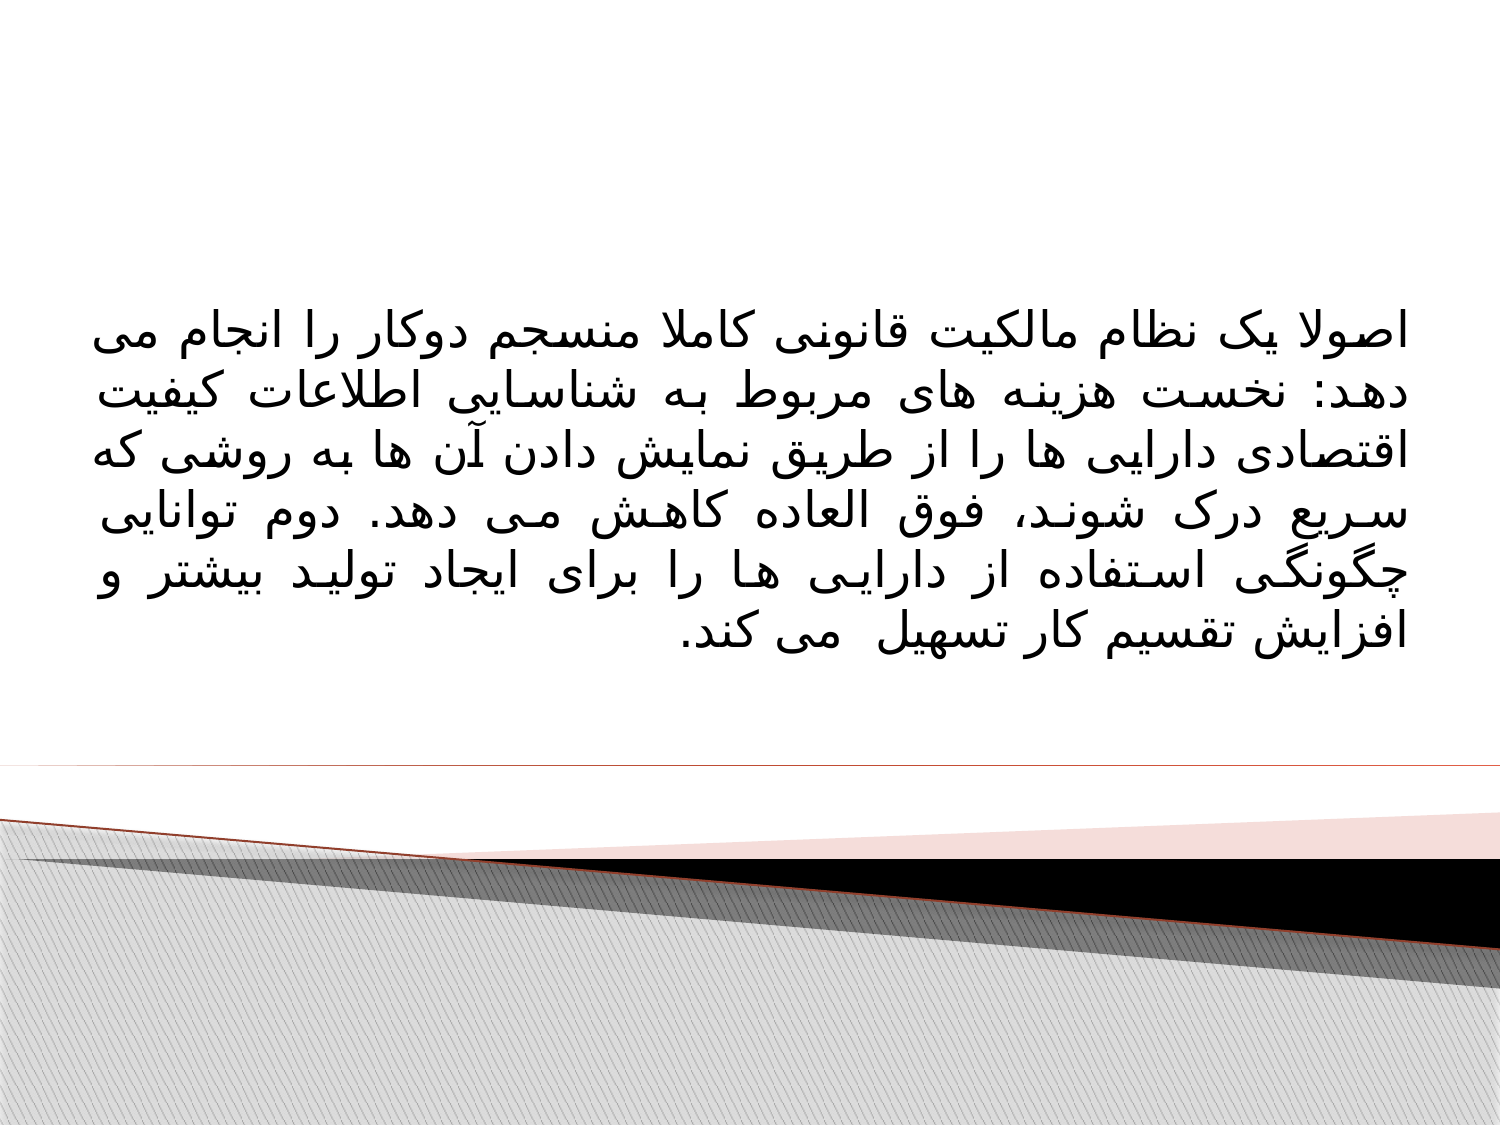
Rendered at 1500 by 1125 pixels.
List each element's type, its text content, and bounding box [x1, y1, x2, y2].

picture [5, 859, 1500, 989]
text_box اصولا یک نظام مالکیت قانونی کاملا منسجم دوکار را انجام می دهد: نخست هزینه های مربوط به شناسایی اطلاعات کیفیت اقتصادی دارایی ها را از طریق نمایش دادن آن ها به روشی که سریع درک شوند، فوق العاده کاهش می دهد. دوم توانایی چگونگی استفاده از دارایی ها را برای ایجاد تولید بیشتر و افزایش تقسیم کار تسهیل می کند. [74, 289, 1425, 665]
